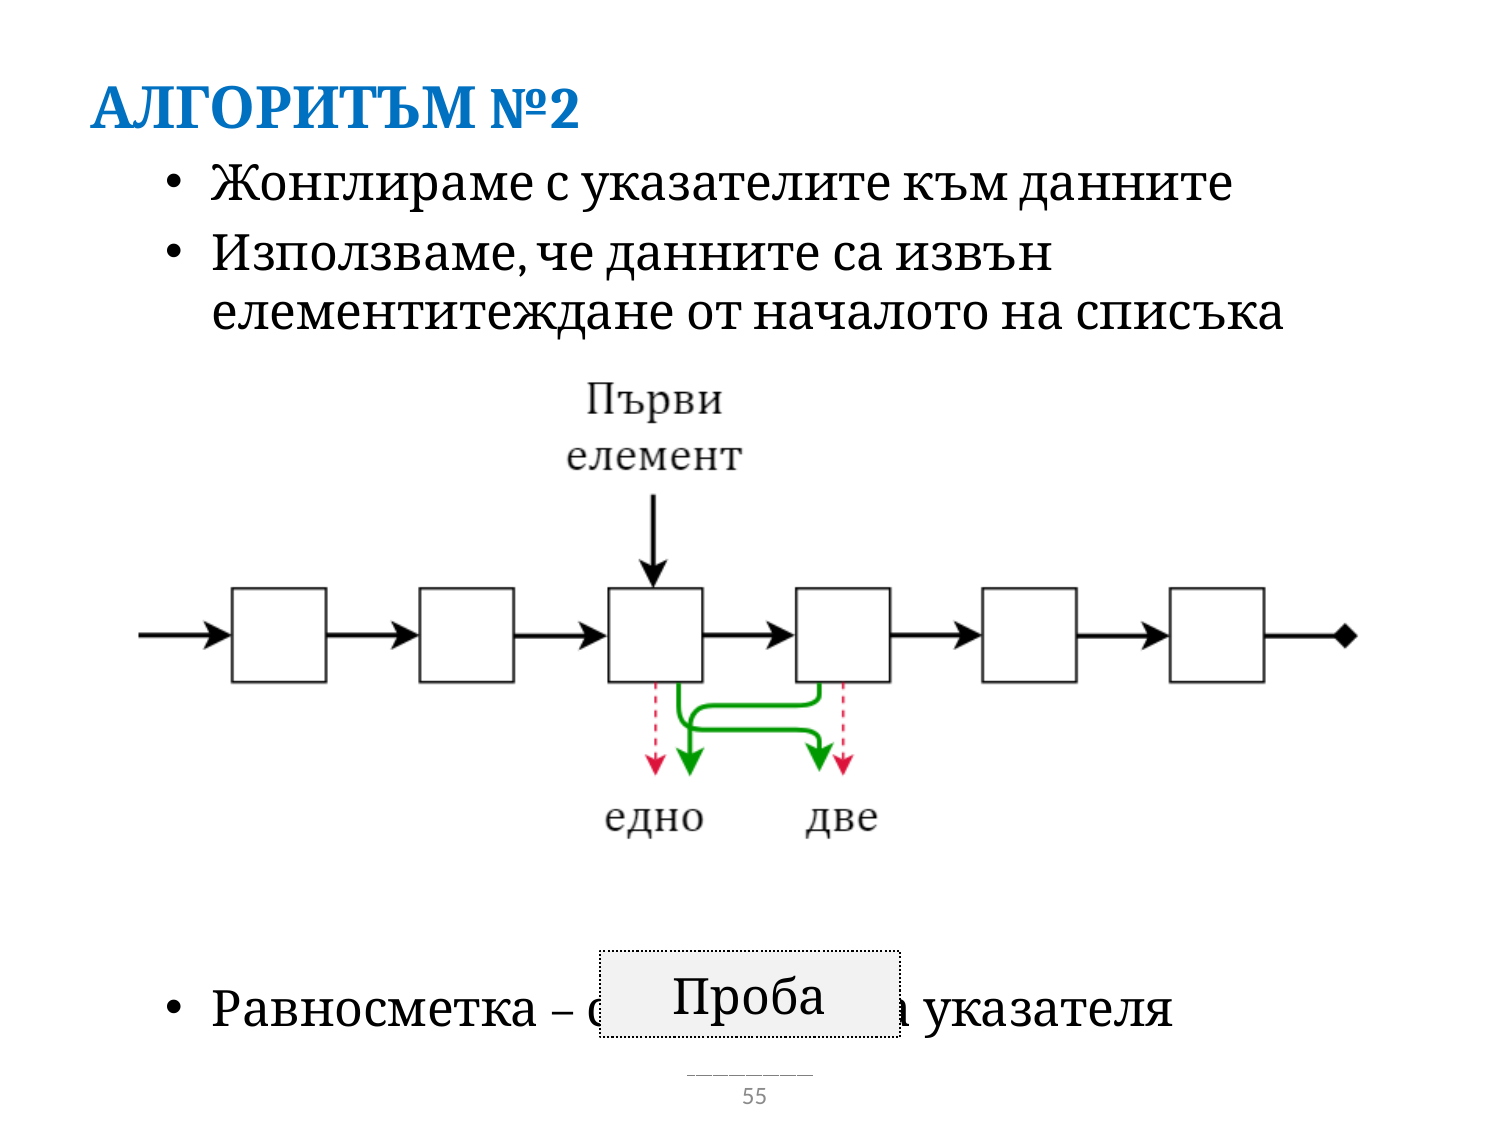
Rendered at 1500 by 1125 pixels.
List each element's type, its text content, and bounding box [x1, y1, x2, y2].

list Алгоритъм №2 Жонглираме с указателите към данните Използваме, че данните са извън елементитеждане от началото на списъка Равносметка – смяна на два указателя [75, 62, 1450, 1063]
picture [120, 352, 1380, 851]
slide_number 55 [579, 1065, 930, 1125]
text_box Проба [598, 949, 902, 1039]
